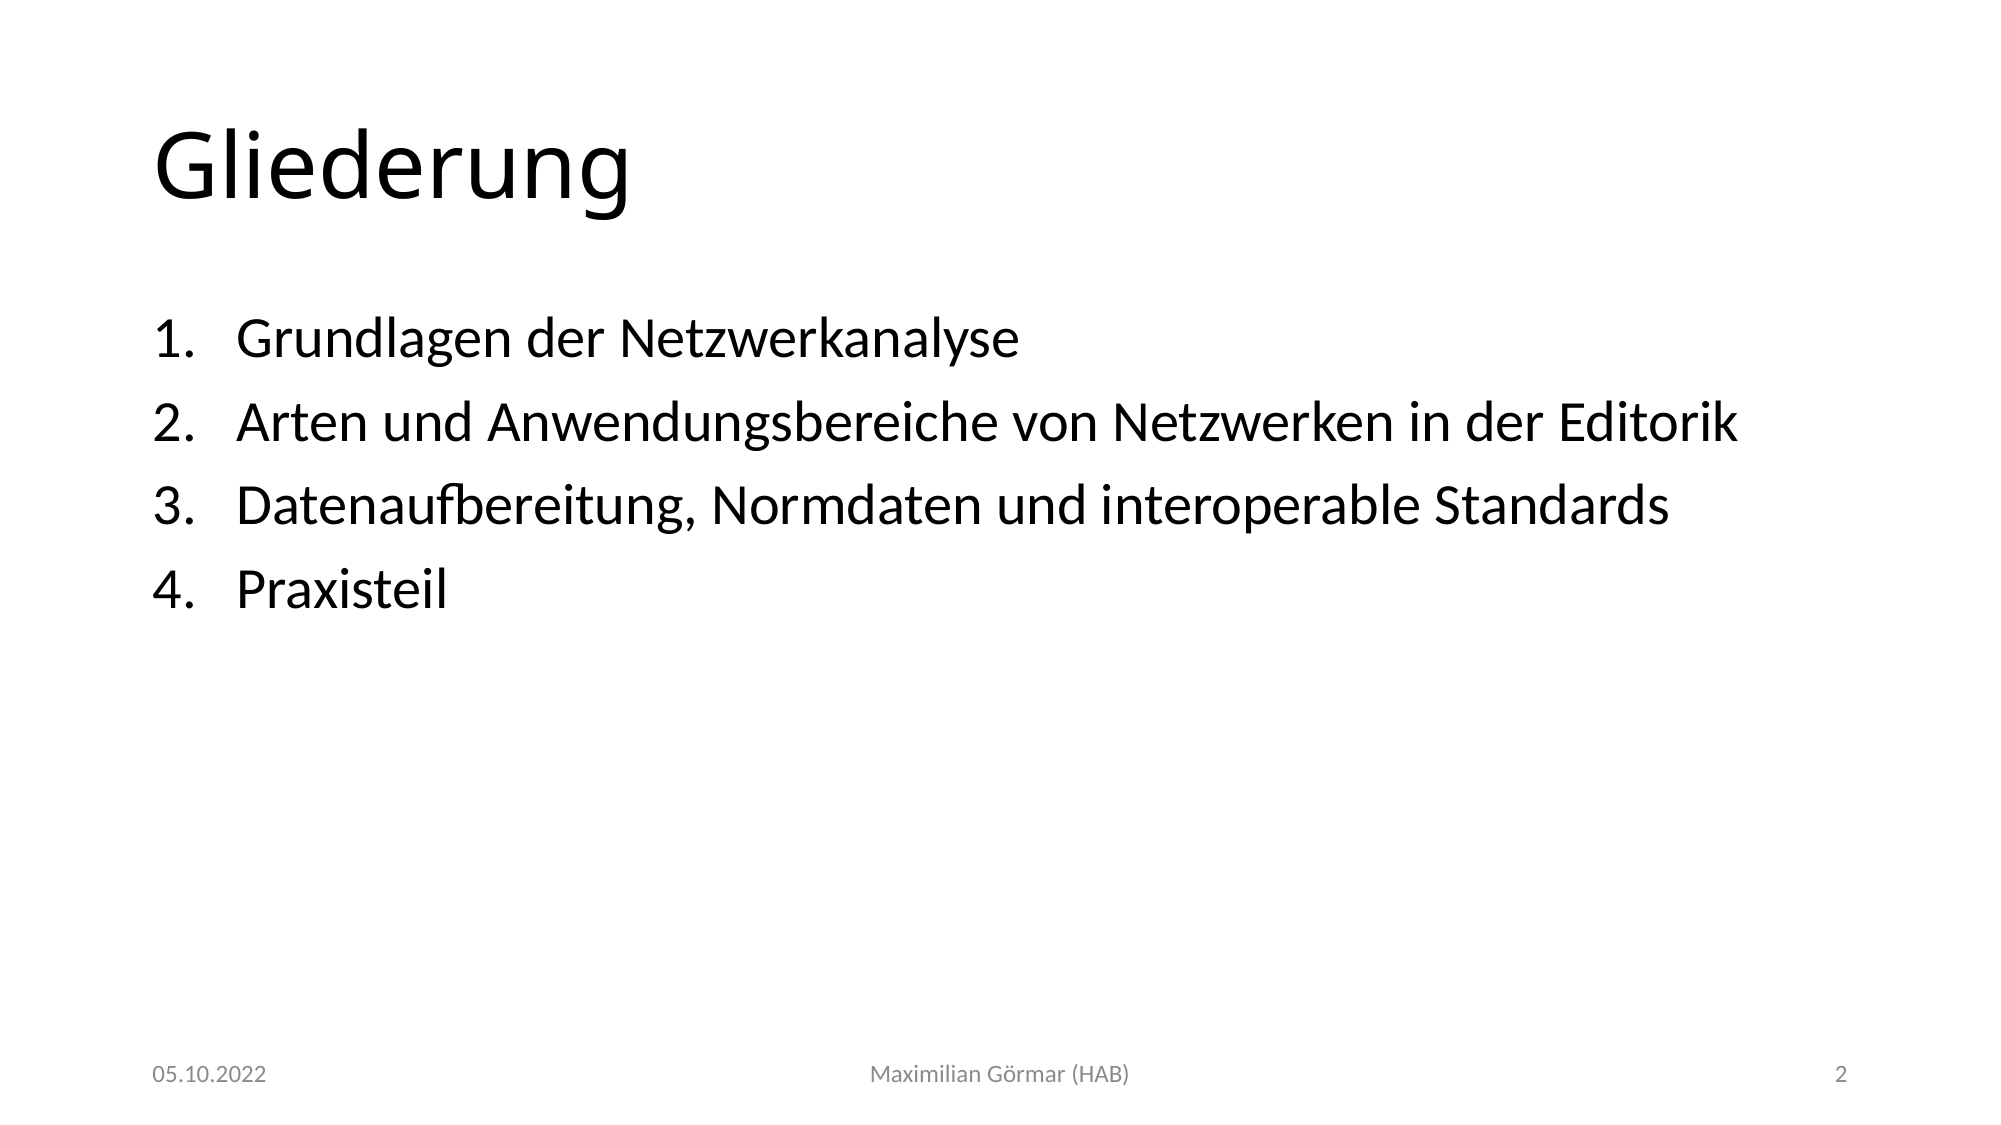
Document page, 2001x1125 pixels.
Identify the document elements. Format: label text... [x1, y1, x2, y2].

title Gliederung [137, 59, 1863, 278]
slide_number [137, 1042, 588, 1103]
list Grundlagen der Netzwerkanalyse Arten und Anwendungsbereiche von Netzwerken in der Editorik Datenaufbereitung, Normdaten und interoperable Standards Praxisteil [137, 299, 1863, 1014]
slide_number 2 [1412, 1042, 1863, 1103]
footer Maximilian Görmar (HAB) [662, 1042, 1338, 1103]
